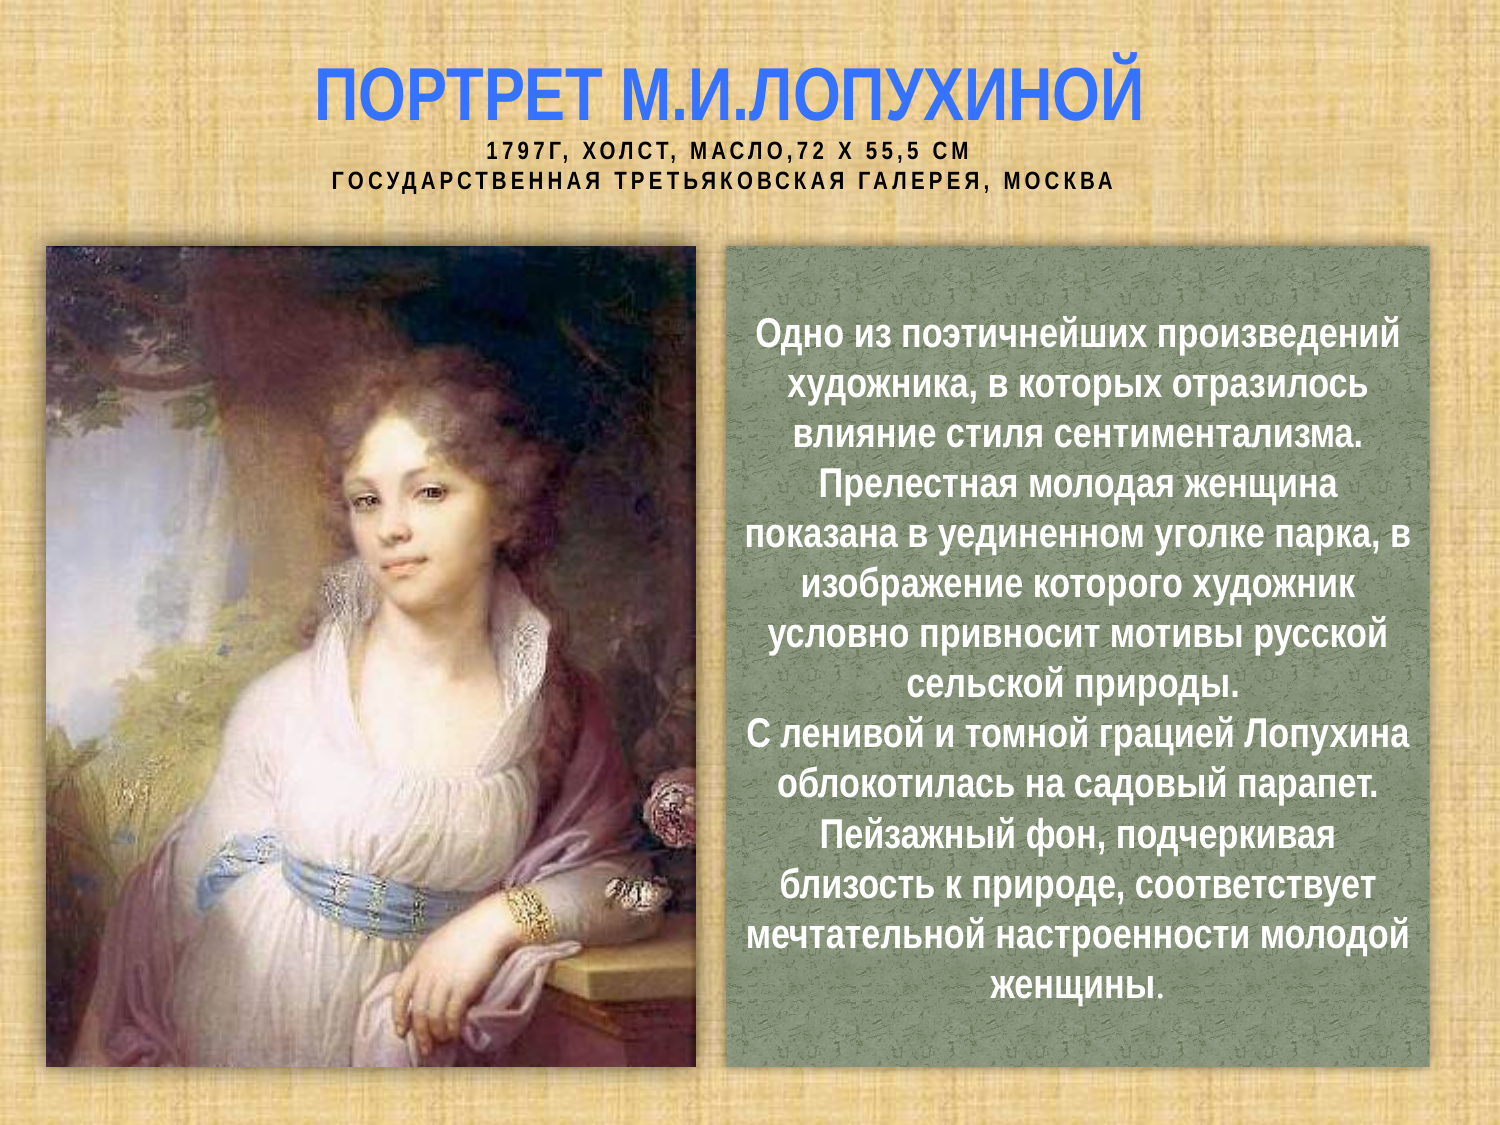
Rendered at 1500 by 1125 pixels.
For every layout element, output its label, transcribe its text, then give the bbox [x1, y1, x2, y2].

picture [0, 0, 1500, 1125]
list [48, 247, 695, 1066]
title Портрет М.И.Лопухиной 1797г, холст, масло,72 x 55,5 см Государственная Третьяковская галерея, Москва [35, 37, 1425, 225]
text_box Одно из поэтичнейших произведений художника, в которых отразилось влияние стиля сентиментализма. Прелестная молодая женщина показана в уединенном уголке парка, в изображение которого художник условно привносит мотивы русской сельской природы. С ленивой и томной грацией Лопухина облокотилась на садовый парапет. Пейзажный фон, подчеркивая близость к природе, соответствует мечтательной настроенности молодой женщины. [726, 246, 1430, 1067]
